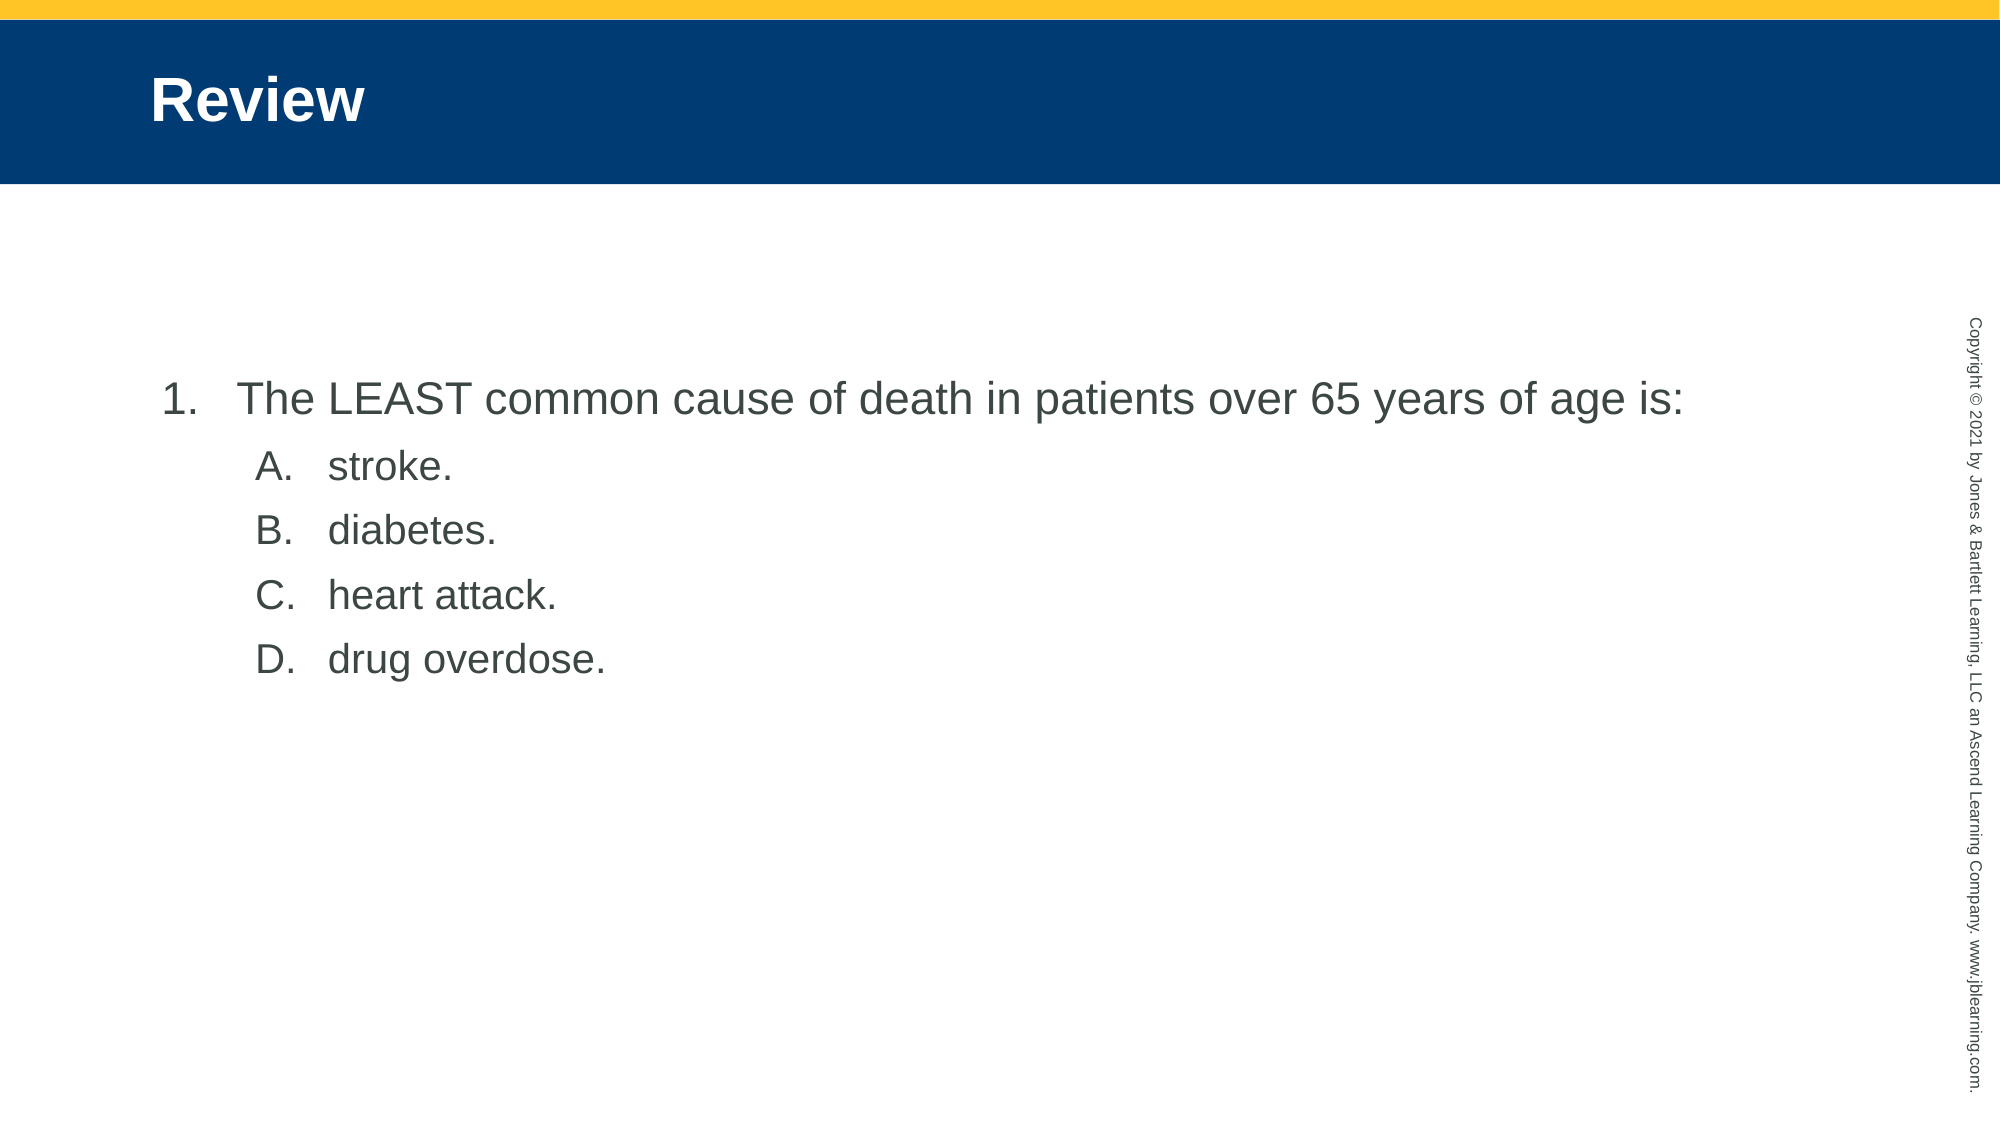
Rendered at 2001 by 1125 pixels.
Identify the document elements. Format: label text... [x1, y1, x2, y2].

title Review [0, 19, 2000, 185]
list The LEAST common cause of death in patients over 65 years of age is: stroke. diabetes. heart attack. drug overdose. [146, 361, 1859, 1016]
